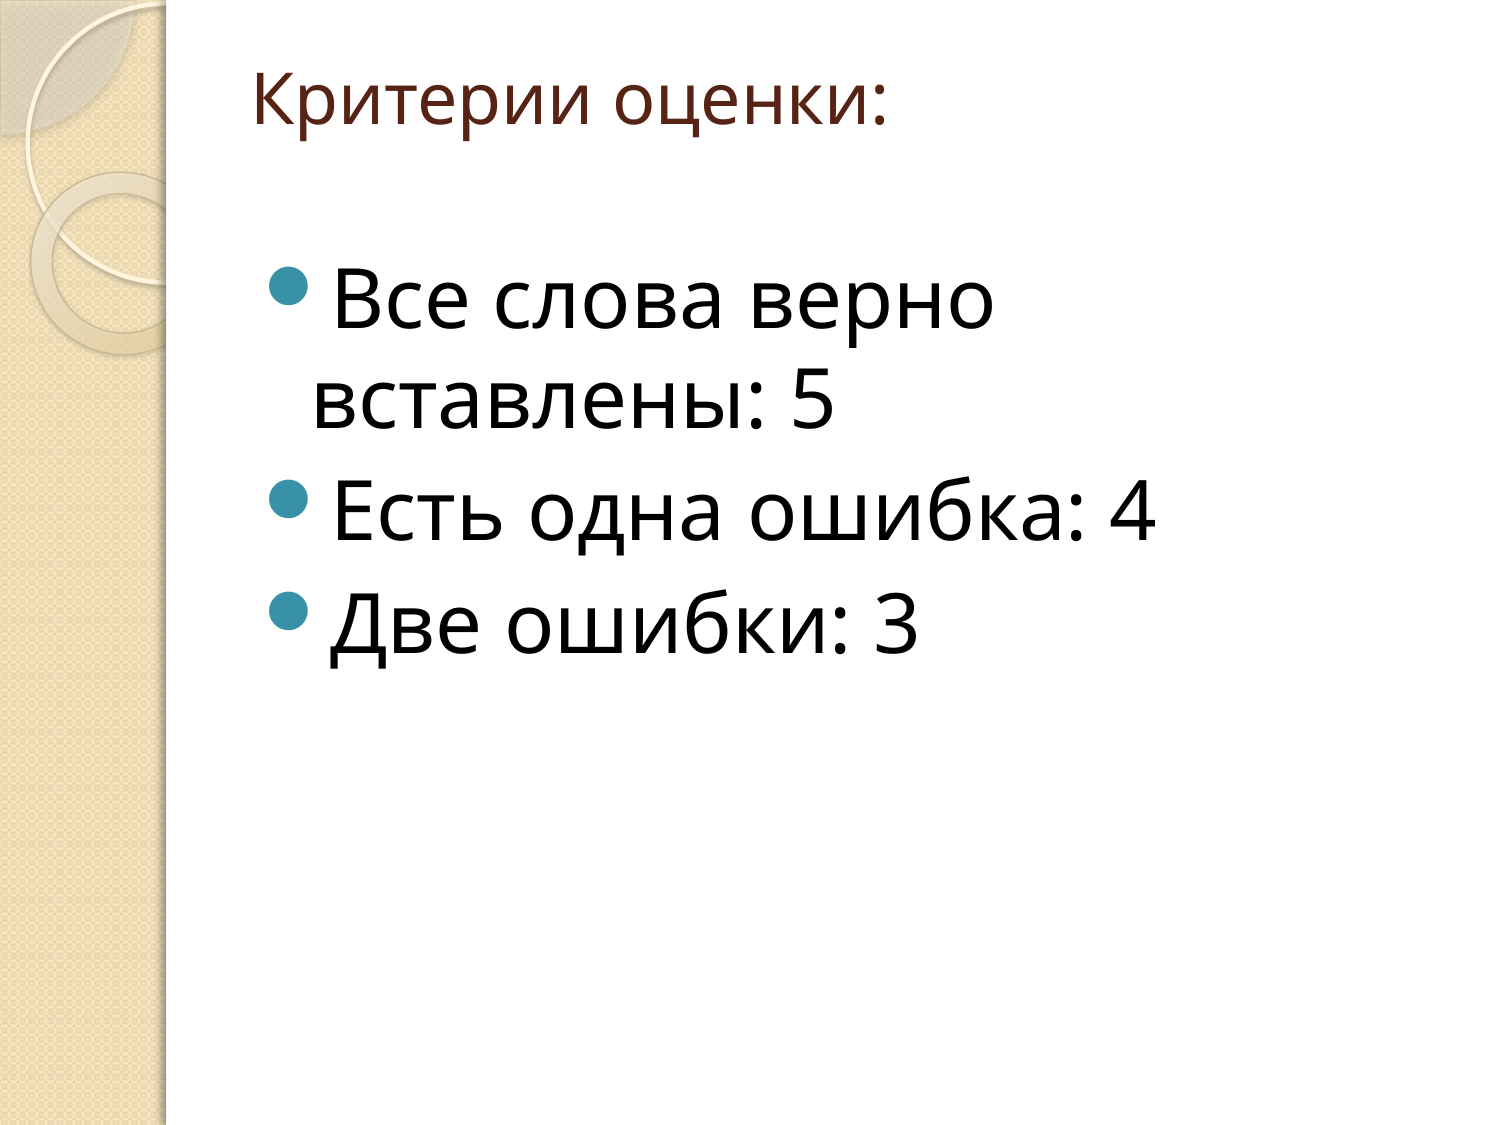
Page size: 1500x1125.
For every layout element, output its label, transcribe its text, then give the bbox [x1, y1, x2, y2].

title Критерии оценки: [235, 45, 1466, 233]
list Все слова верно вставлены: 5 Есть одна ошибка: 4 Две ошибки: 3 [235, 237, 1466, 1025]
